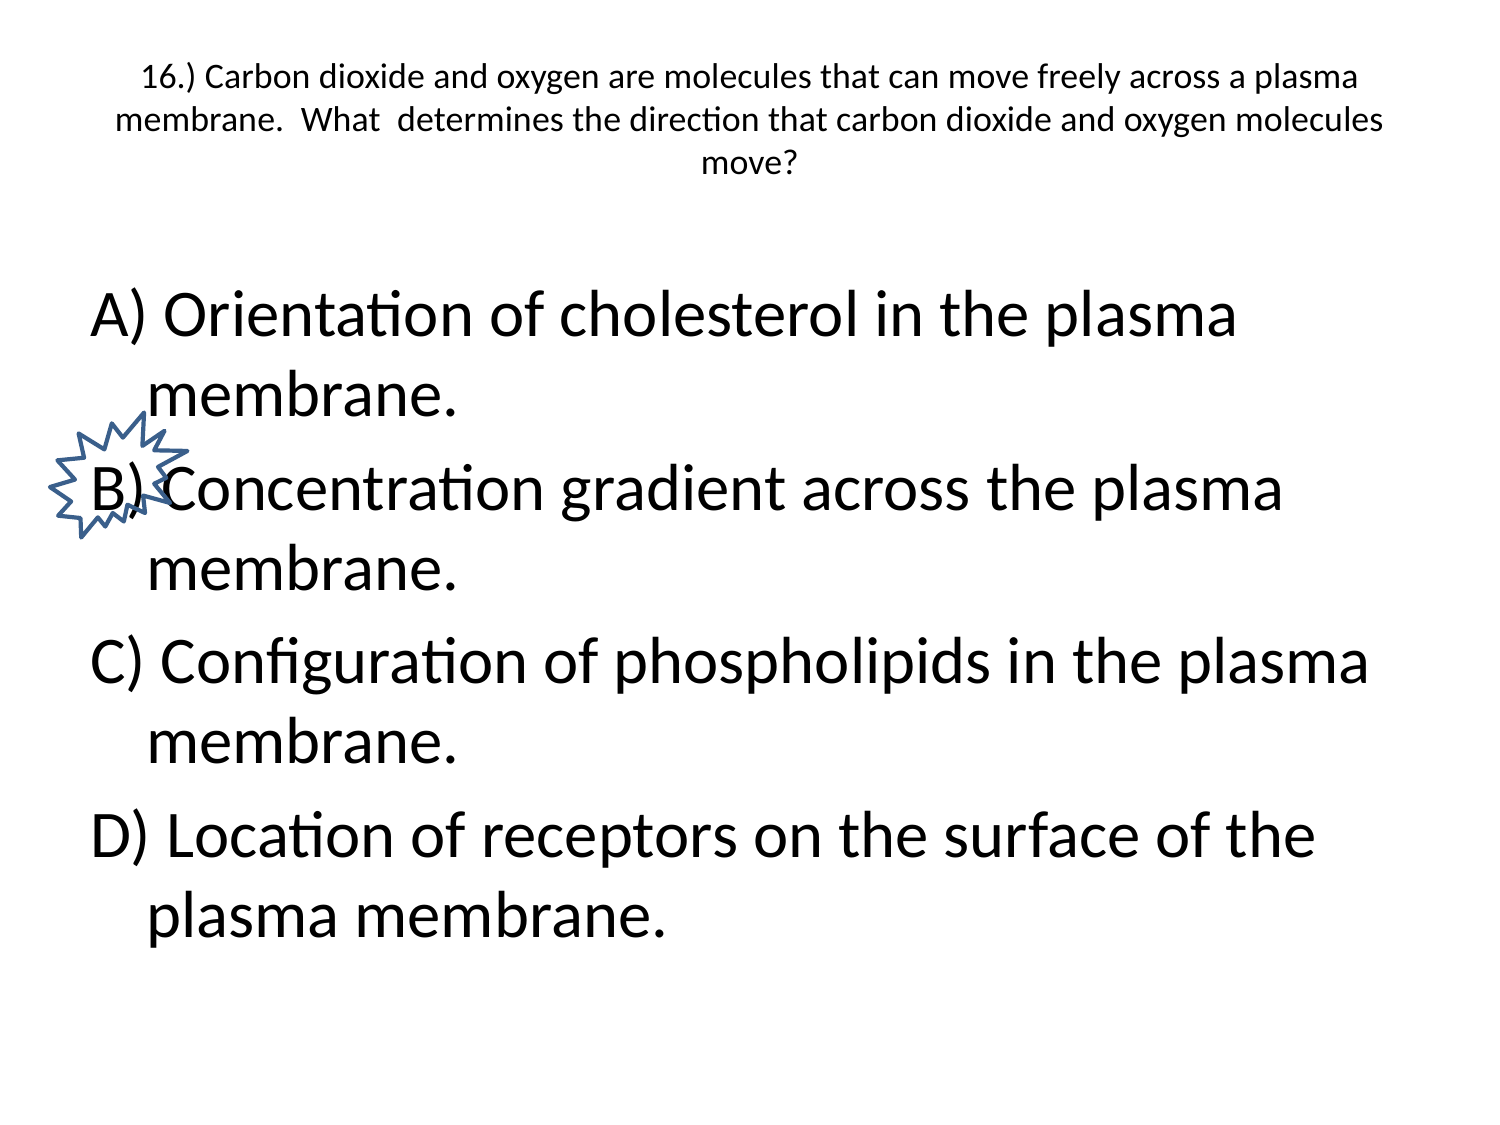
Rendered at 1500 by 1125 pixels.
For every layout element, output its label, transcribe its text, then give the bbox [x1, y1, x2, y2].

list A) Orientation of cholesterol in the plasma membrane. B) Concentration gradient across the plasma membrane. C) Configuration of phospholipids in the plasma membrane. D) Location of receptors on the surface of the plasma membrane. [75, 262, 1425, 1005]
title 16.) Carbon dioxide and oxygen are molecules that can move freely across a plasma membrane. What determines the direction that carbon dioxide and oxygen molecules move? [75, 45, 1425, 233]
text_box [47, 410, 190, 540]
